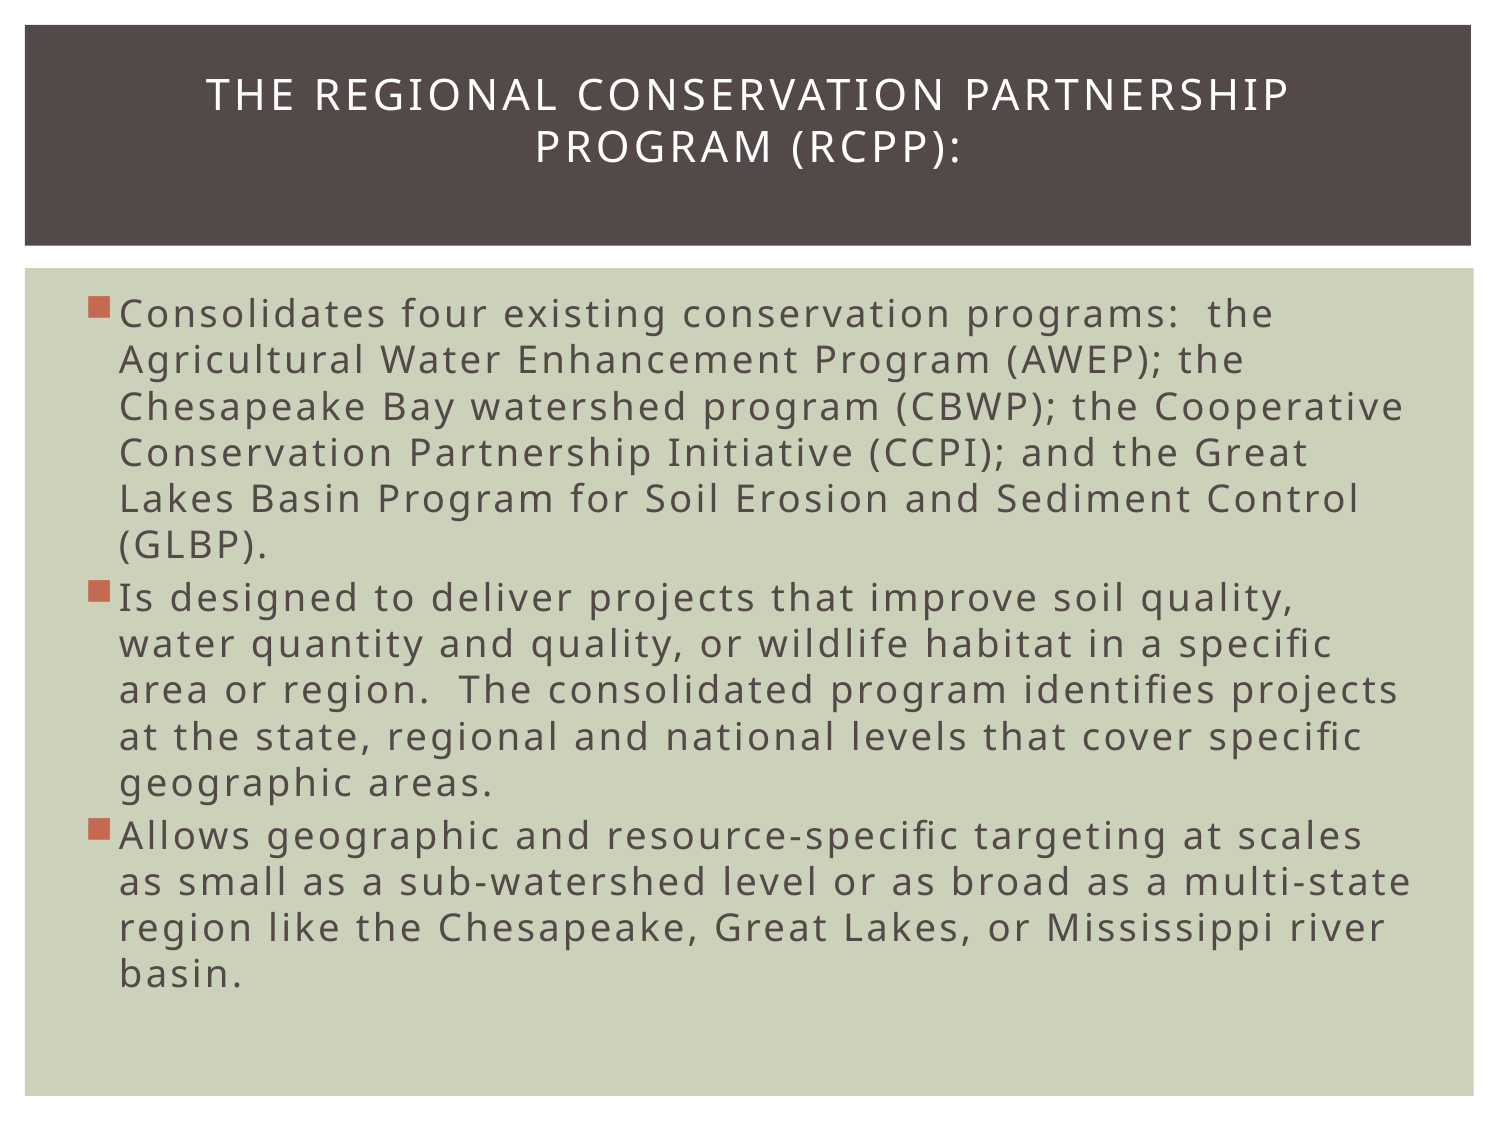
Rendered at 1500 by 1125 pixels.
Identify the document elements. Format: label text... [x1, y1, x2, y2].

list Consolidates four existing conservation programs: the Agricultural Water Enhancement Program (AWEP); the Chesapeake Bay watershed program (CBWP); the Cooperative Conservation Partnership Initiative (CCPI); and the Great Lakes Basin Program for Soil Erosion and Sediment Control (GLBP). Is designed to deliver projects that improve soil quality, water quantity and quality, or wildlife habitat in a specific area or region. The consolidated program identifies projects at the state, regional and national levels that cover specific geographic areas. Allows geographic and resource-specific targeting at scales as small as a sub-watershed level or as broad as a multi-state region like the Chesapeake, Great Lakes, or Mississippi river basin. [62, 281, 1442, 1005]
title The Regional Conservation Partnership Program (RCPP): [62, 58, 1438, 232]
